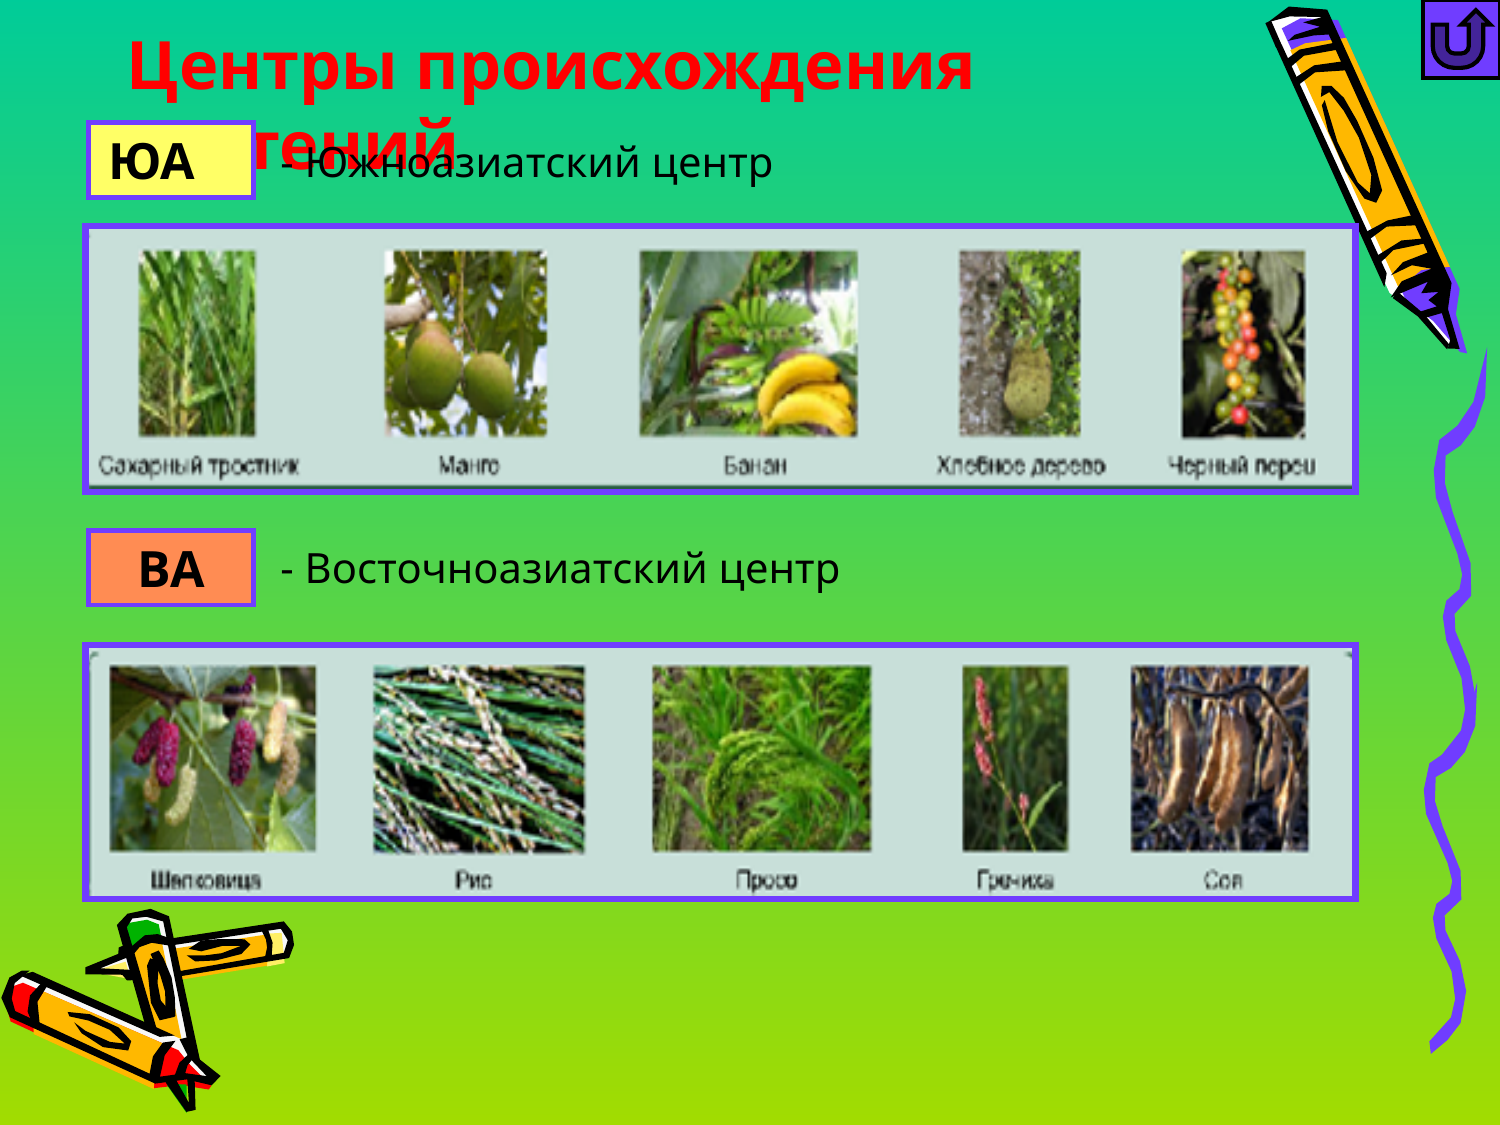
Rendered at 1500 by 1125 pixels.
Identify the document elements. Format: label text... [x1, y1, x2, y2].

text_box - Южноазиатский центр [265, 128, 845, 194]
text_box ЮА [88, 122, 254, 198]
picture [88, 647, 1353, 897]
picture [88, 228, 1353, 490]
text_box Центры происхождения растений [112, 15, 1258, 191]
text_box ВА [88, 530, 254, 606]
text_box - Восточноазиатский центр [265, 534, 880, 600]
text_box [1423, 0, 1500, 79]
